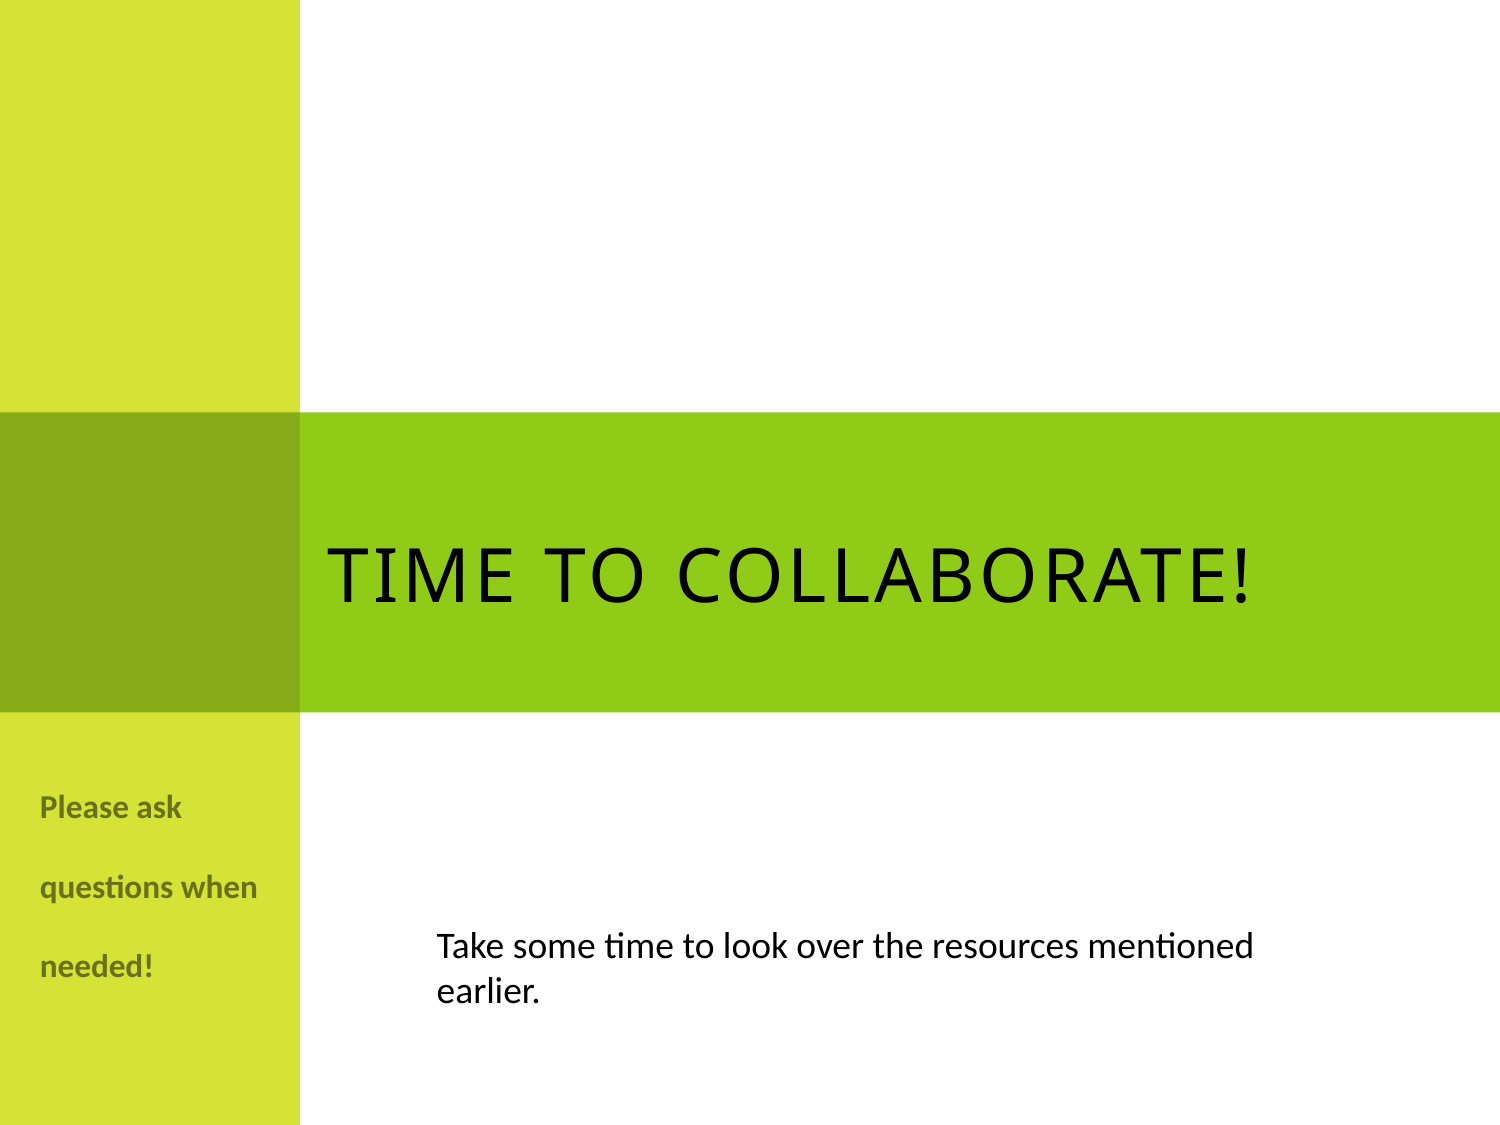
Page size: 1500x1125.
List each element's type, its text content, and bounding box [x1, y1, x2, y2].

text_box Take some time to look over the resources mentioned earlier. [421, 913, 1325, 1019]
title Time to Collaborate! [312, 437, 1400, 625]
list Please ask questions when needed! [24, 737, 275, 1075]
